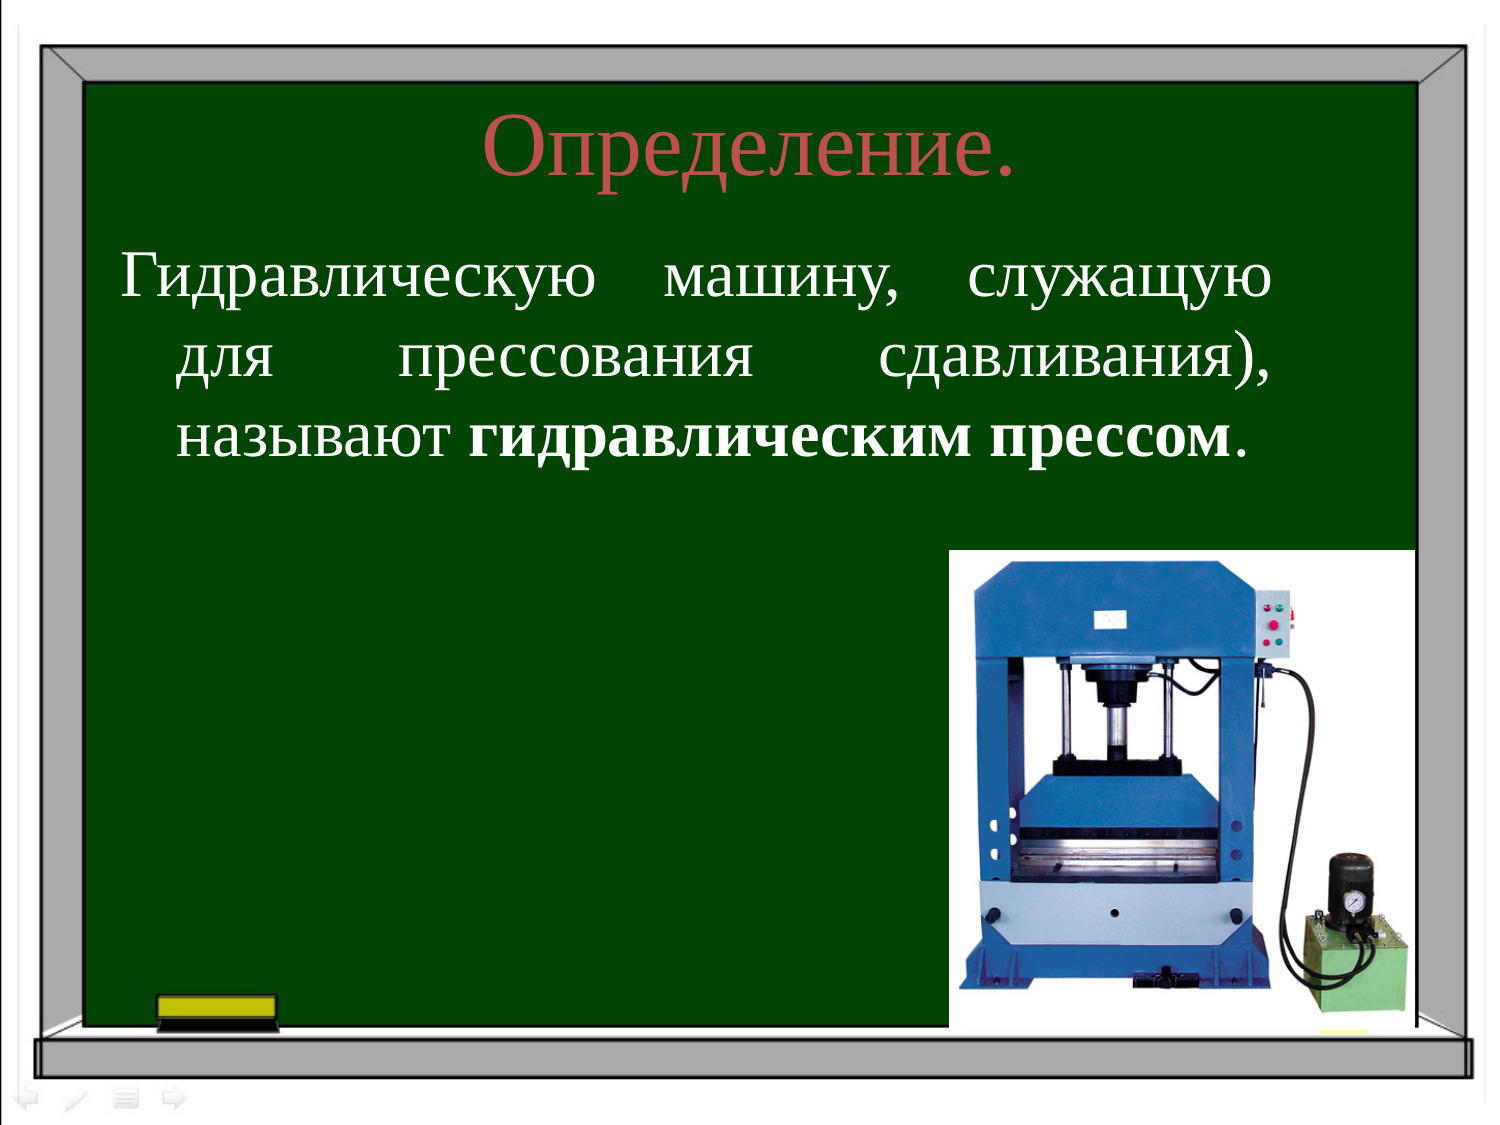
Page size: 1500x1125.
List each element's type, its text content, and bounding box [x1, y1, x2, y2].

picture [0, 0, 1500, 1125]
list Гидравлическую машину, служащую для прессования сдавливания), называют гидравлическим прессом. [105, 222, 1289, 657]
title Определение. [75, 45, 1425, 233]
